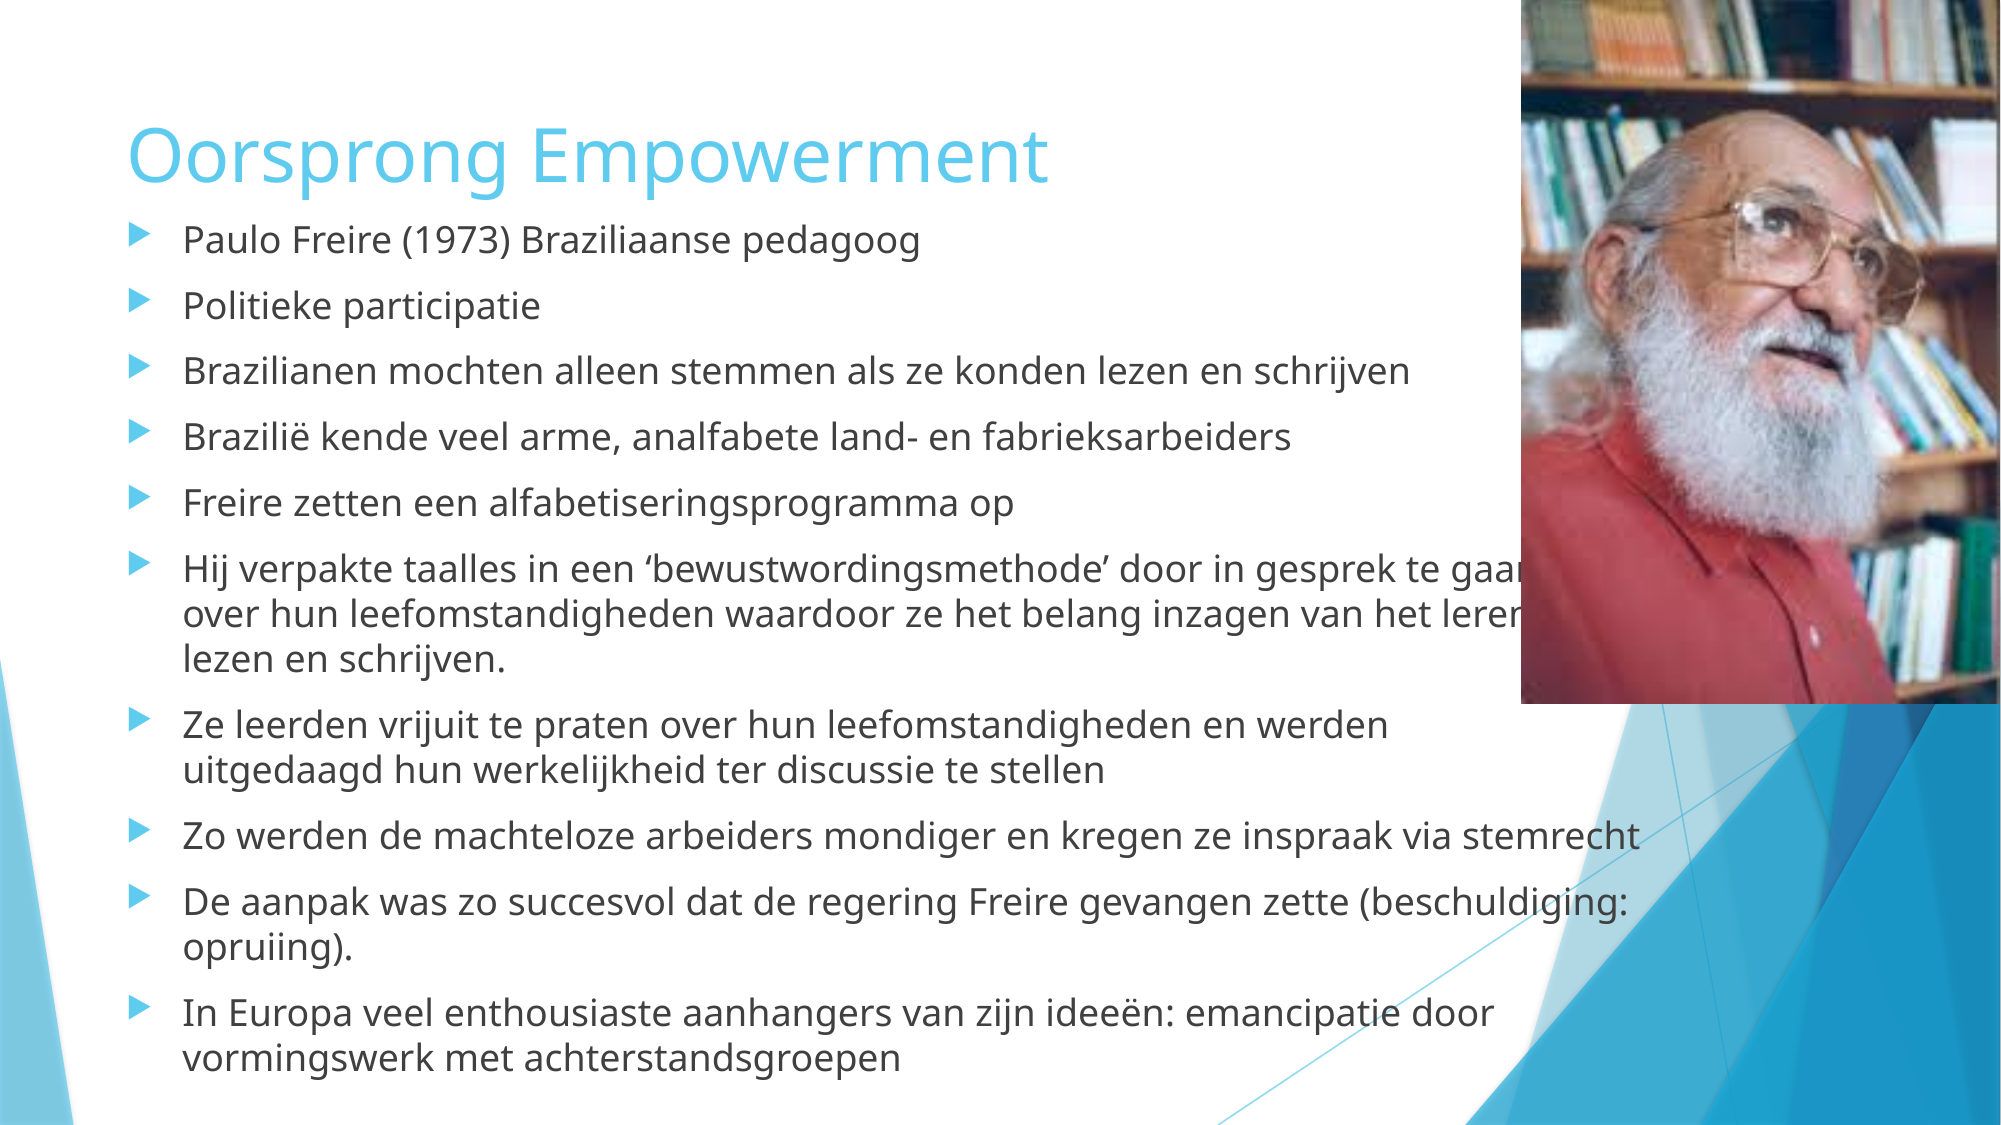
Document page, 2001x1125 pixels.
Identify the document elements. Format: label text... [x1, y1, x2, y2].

title Oorsprong Empowerment [111, 99, 1515, 208]
picture [1520, 0, 2000, 705]
list Paulo Freire (1973) Braziliaanse pedagoog Politieke participatie Brazilianen mochten alleen stemmen als ze konden lezen en schrijven Brazilië kende veel arme, analfabete land- en fabrieksarbeiders Freire zetten een alfabetiseringsprogramma op Hij verpakte taalles in een ‘bewustwordingsmethode’ door in gesprek te gaan over hun leefomstandigheden waardoor ze het belang inzagen van het leren lezen en schrijven. Ze leerden vrijuit te praten over hun leefomstandigheden en werden uitgedaagd hun werkelijkheid ter discussie te stellen Zo werden de machteloze arbeiders mondiger en kregen ze inspraak via stemrecht De aanpak was zo succesvol dat de regering Freire gevangen zette (beschuldiging: opruiing). In Europa veel enthousiaste aanhangers van zijn ideeën: emancipatie door vormingswerk met achterstandsgroepen [111, 208, 1678, 1125]
